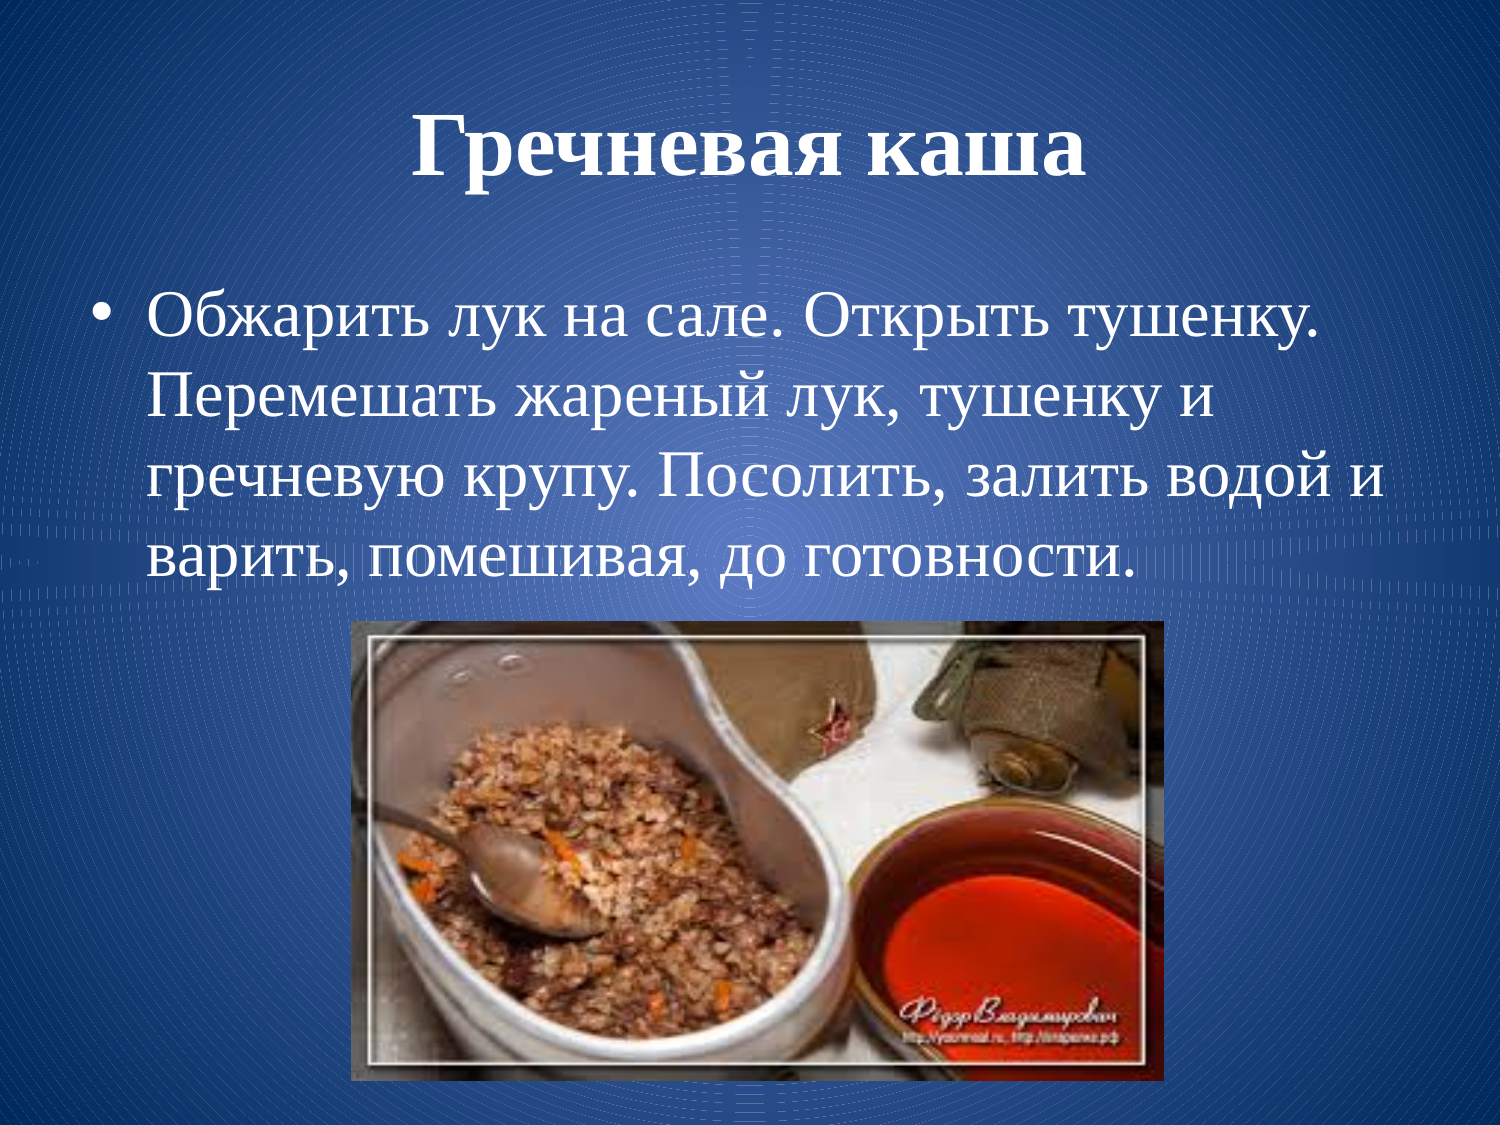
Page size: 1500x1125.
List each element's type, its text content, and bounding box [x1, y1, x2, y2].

picture [351, 620, 1165, 1081]
title Гречневая каша [75, 45, 1425, 233]
list Обжарить лук на сале. Открыть тушенку. Перемешать жареный лук, тушенку и гречневую крупу. Посолить, залить водой и варить, помешивая, до готовности. [75, 262, 1425, 1005]
